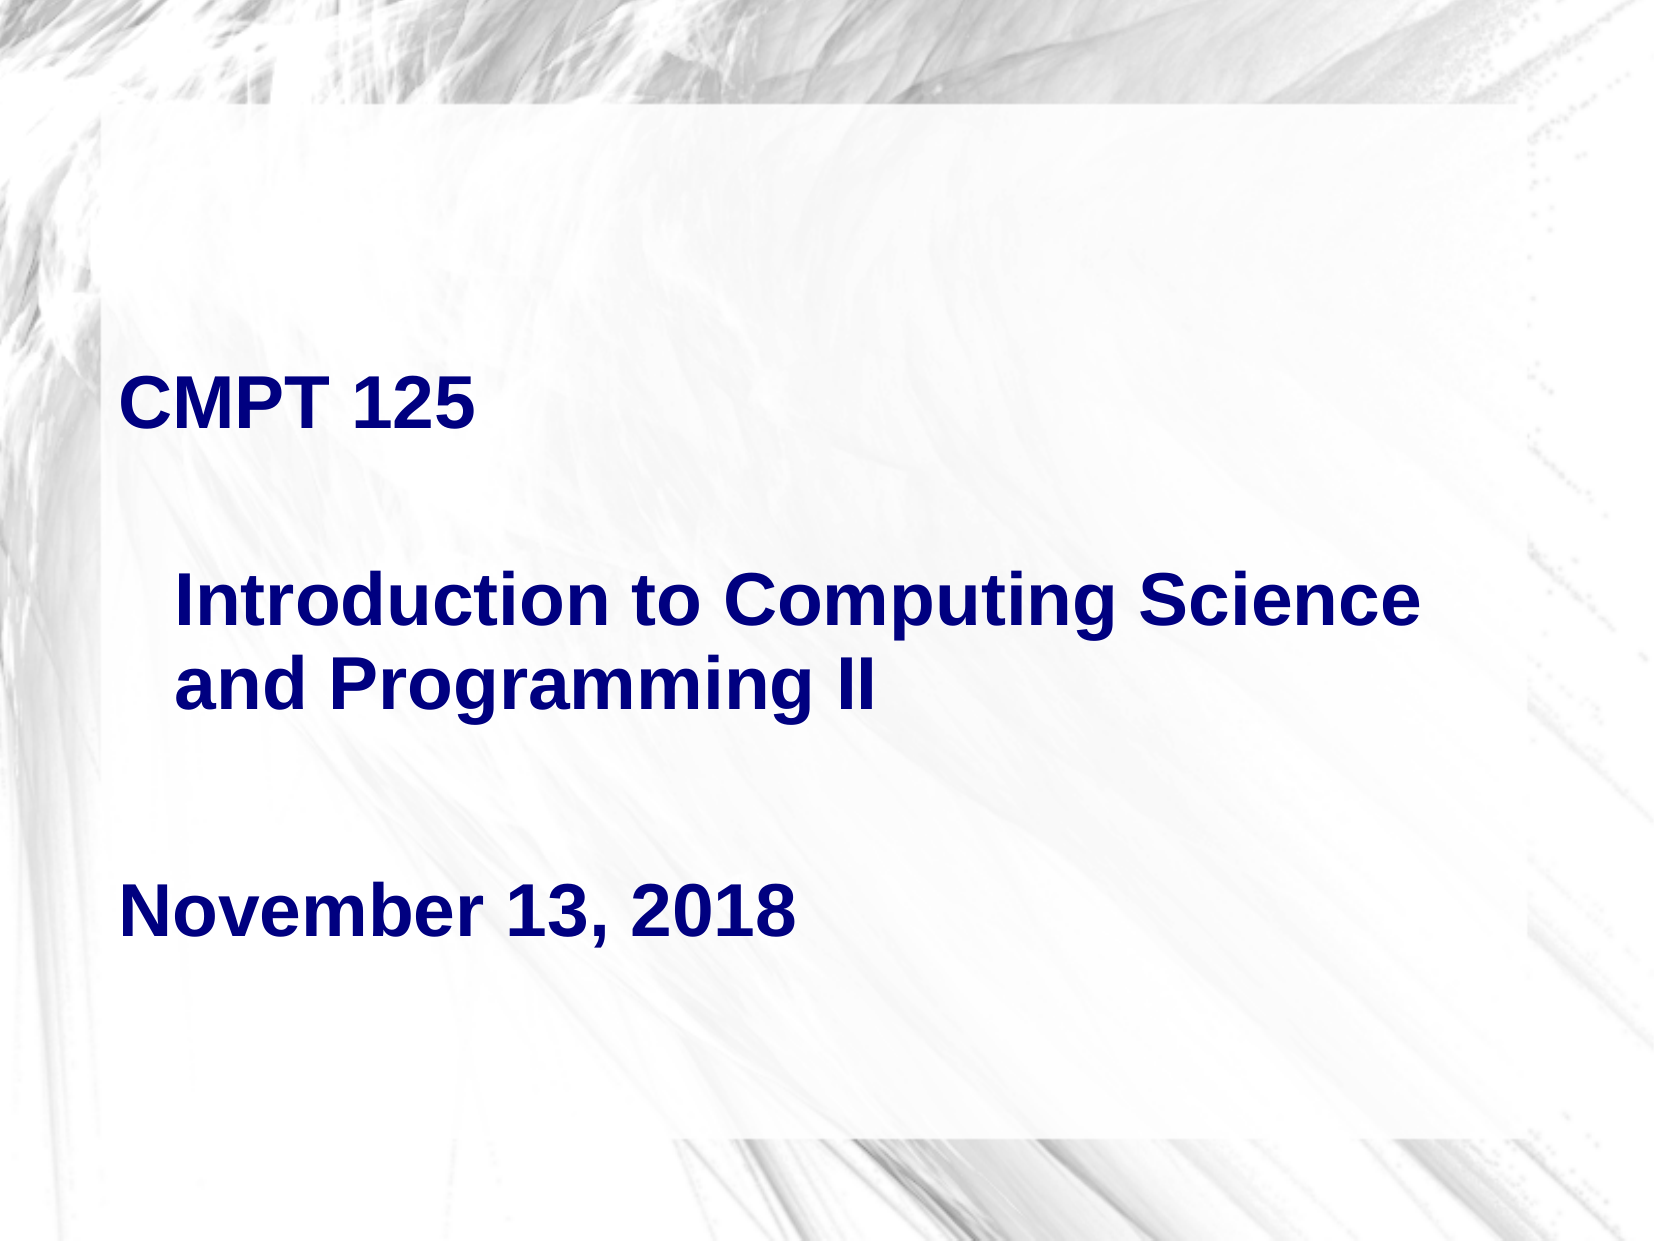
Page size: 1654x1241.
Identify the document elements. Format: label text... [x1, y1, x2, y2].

picture [0, 0, 1654, 1241]
list CMPT 125 Introduction to Computing Science and Programming II November 13, 2018 [118, 236, 1571, 1171]
